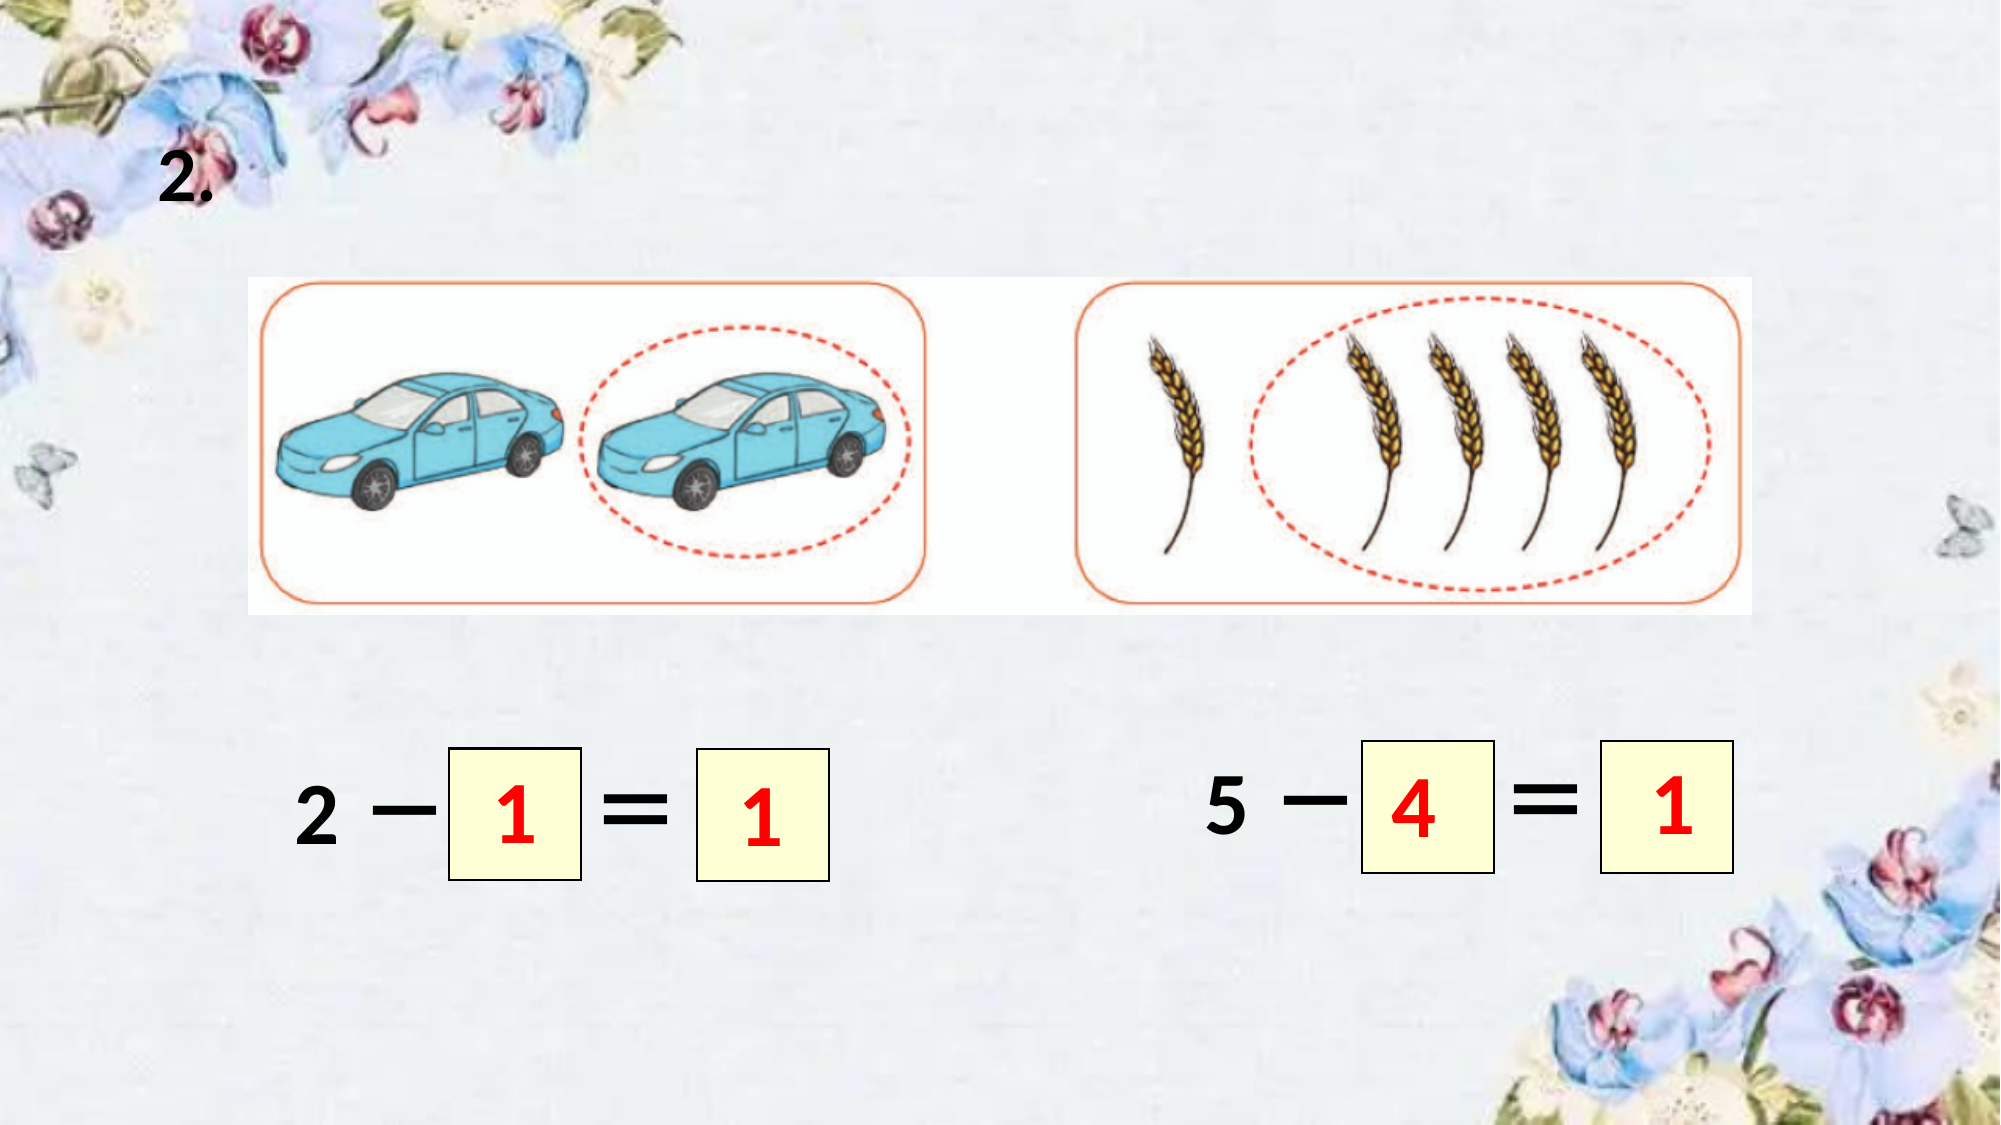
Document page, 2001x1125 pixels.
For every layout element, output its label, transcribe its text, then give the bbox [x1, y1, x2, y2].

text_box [1189, 738, 1850, 873]
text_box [279, 748, 940, 881]
text_box 2. [142, 97, 322, 246]
picture [0, 0, 2000, 1125]
